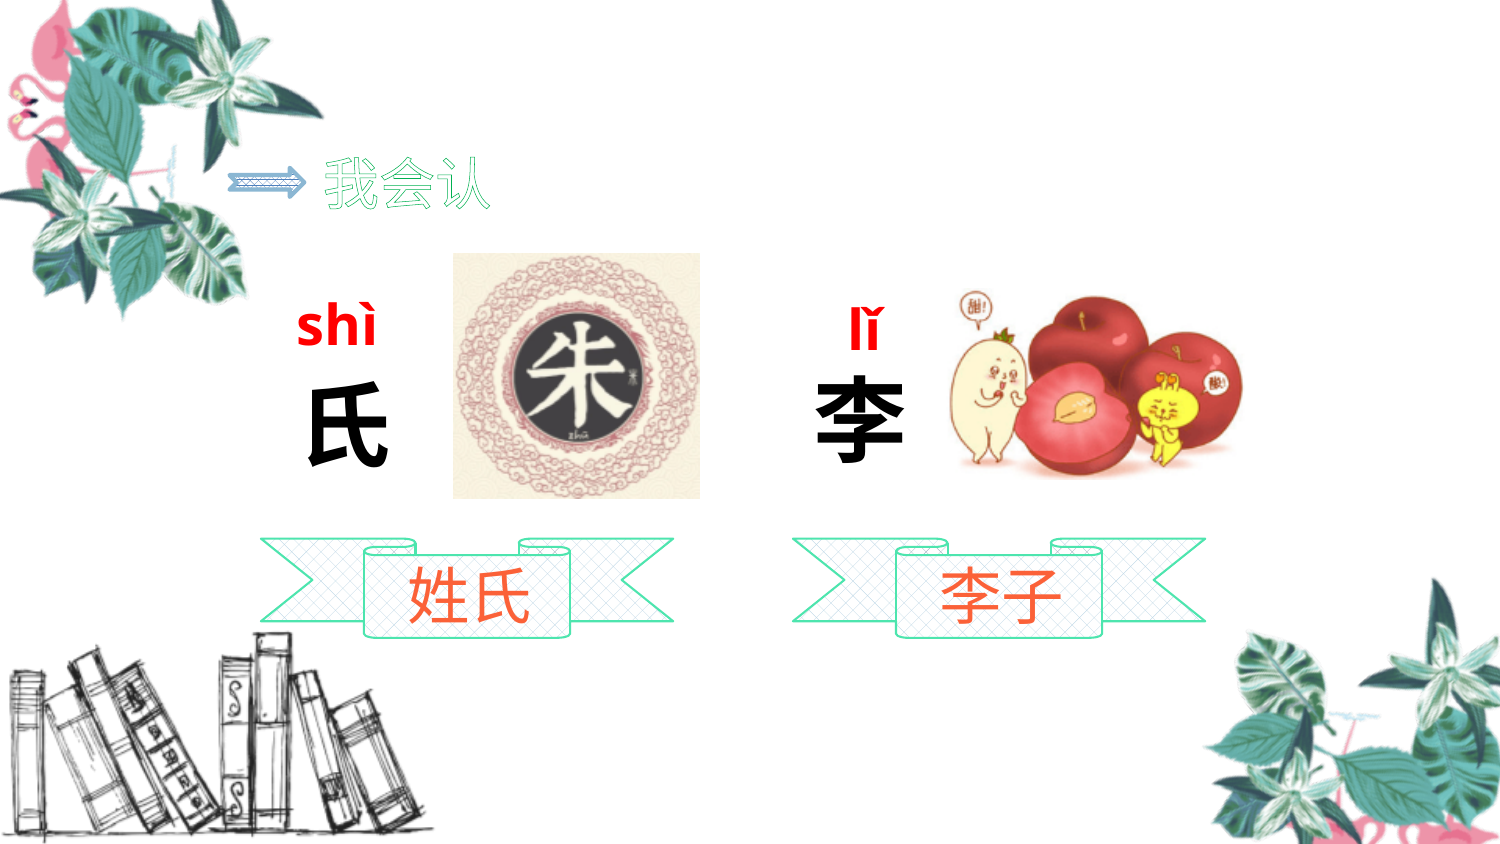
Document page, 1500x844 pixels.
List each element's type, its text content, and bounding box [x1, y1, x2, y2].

text_box [227, 165, 307, 199]
text_box 李 [802, 355, 934, 480]
picture [1107, 484, 1500, 844]
picture [0, 612, 453, 844]
text_box 姓氏 [395, 551, 570, 638]
text_box lǐ [836, 288, 894, 368]
text_box 氏 [285, 360, 446, 485]
text_box [790, 536, 1101, 640]
text_box 李子 [927, 551, 1102, 638]
text_box [258, 536, 569, 640]
text_box [1048, 536, 1208, 638]
picture [452, 253, 700, 499]
text_box [516, 536, 676, 638]
text_box shì [285, 283, 406, 363]
text_box 我会认 [311, 142, 503, 222]
picture [939, 288, 1258, 480]
picture [0, 0, 391, 422]
